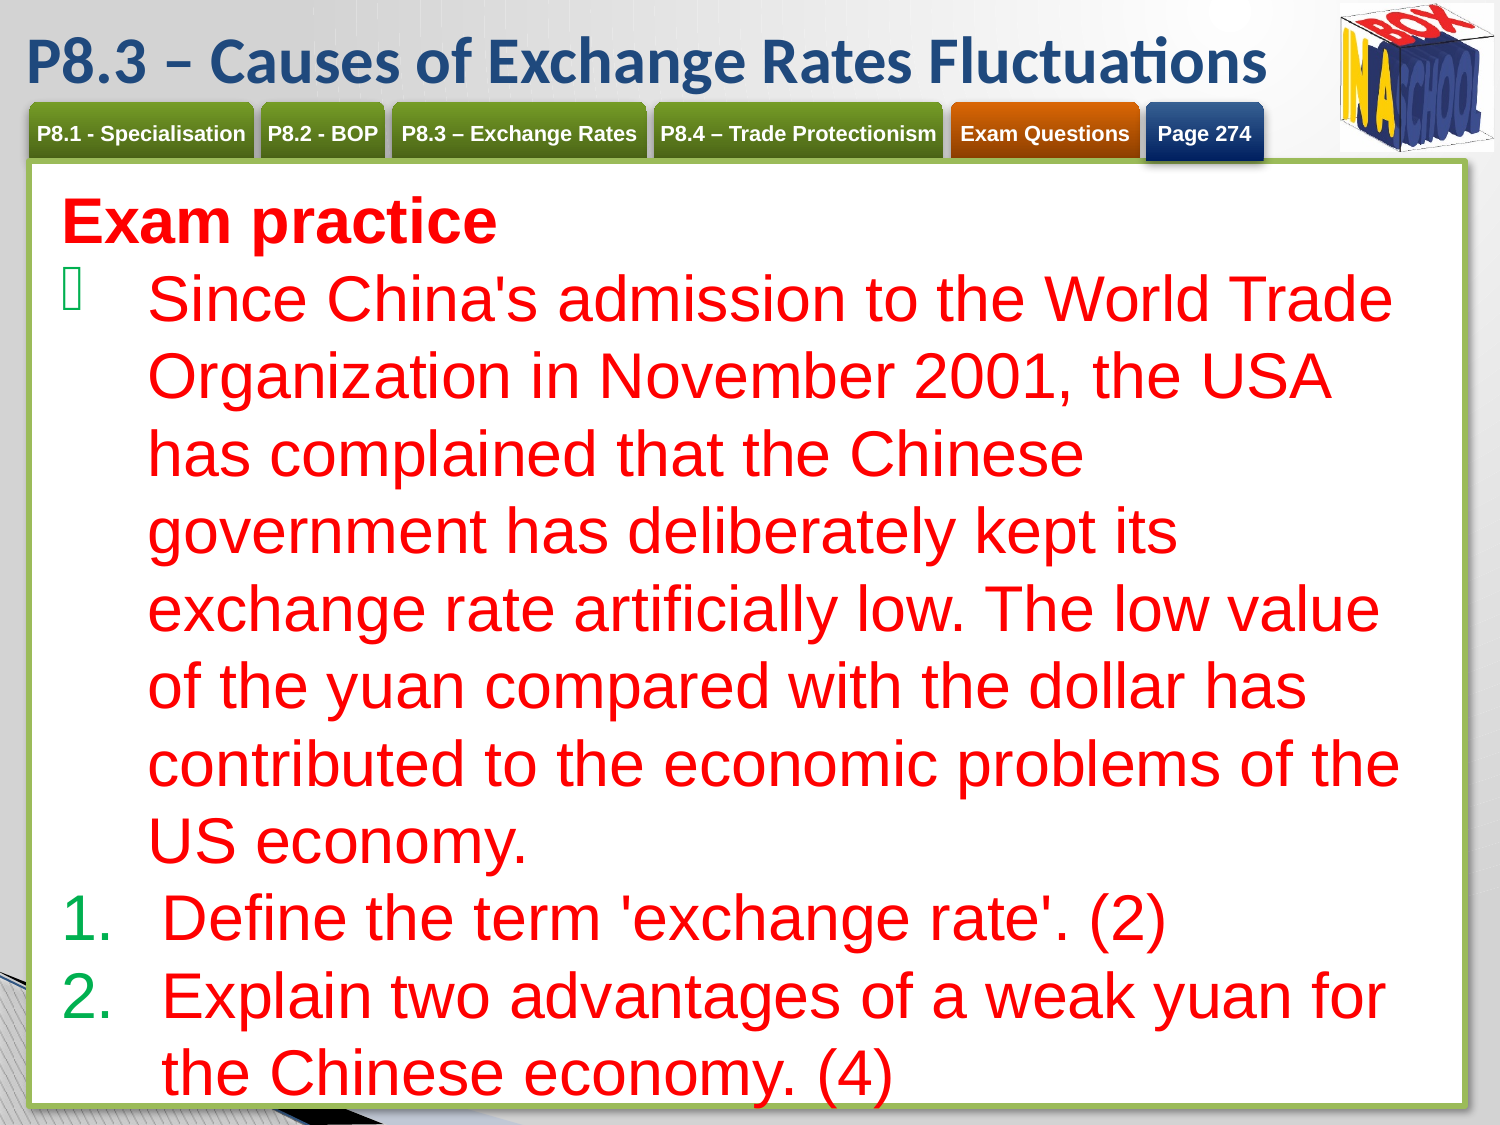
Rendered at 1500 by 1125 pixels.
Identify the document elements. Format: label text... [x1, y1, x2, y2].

text_box Page 274 [1145, 102, 1264, 161]
picture [1340, 3, 1495, 152]
title P8.3 – Causes of Exchange Rates Fluctuations [11, 11, 1465, 102]
picture [287, 1117, 303, 1125]
text_box Exam practice Since China's admission to the World Trade Organization in November 2001, the USA has complained that the Chinese government has deliberately kept its exchange rate artificially low. The low value of the yuan compared with the dollar has contributed to the economic problems of the US economy. Define the term 'exchange rate'. (2) Explain two advantages of a weak yuan for the Chinese economy. (4) [45, 171, 1447, 1117]
